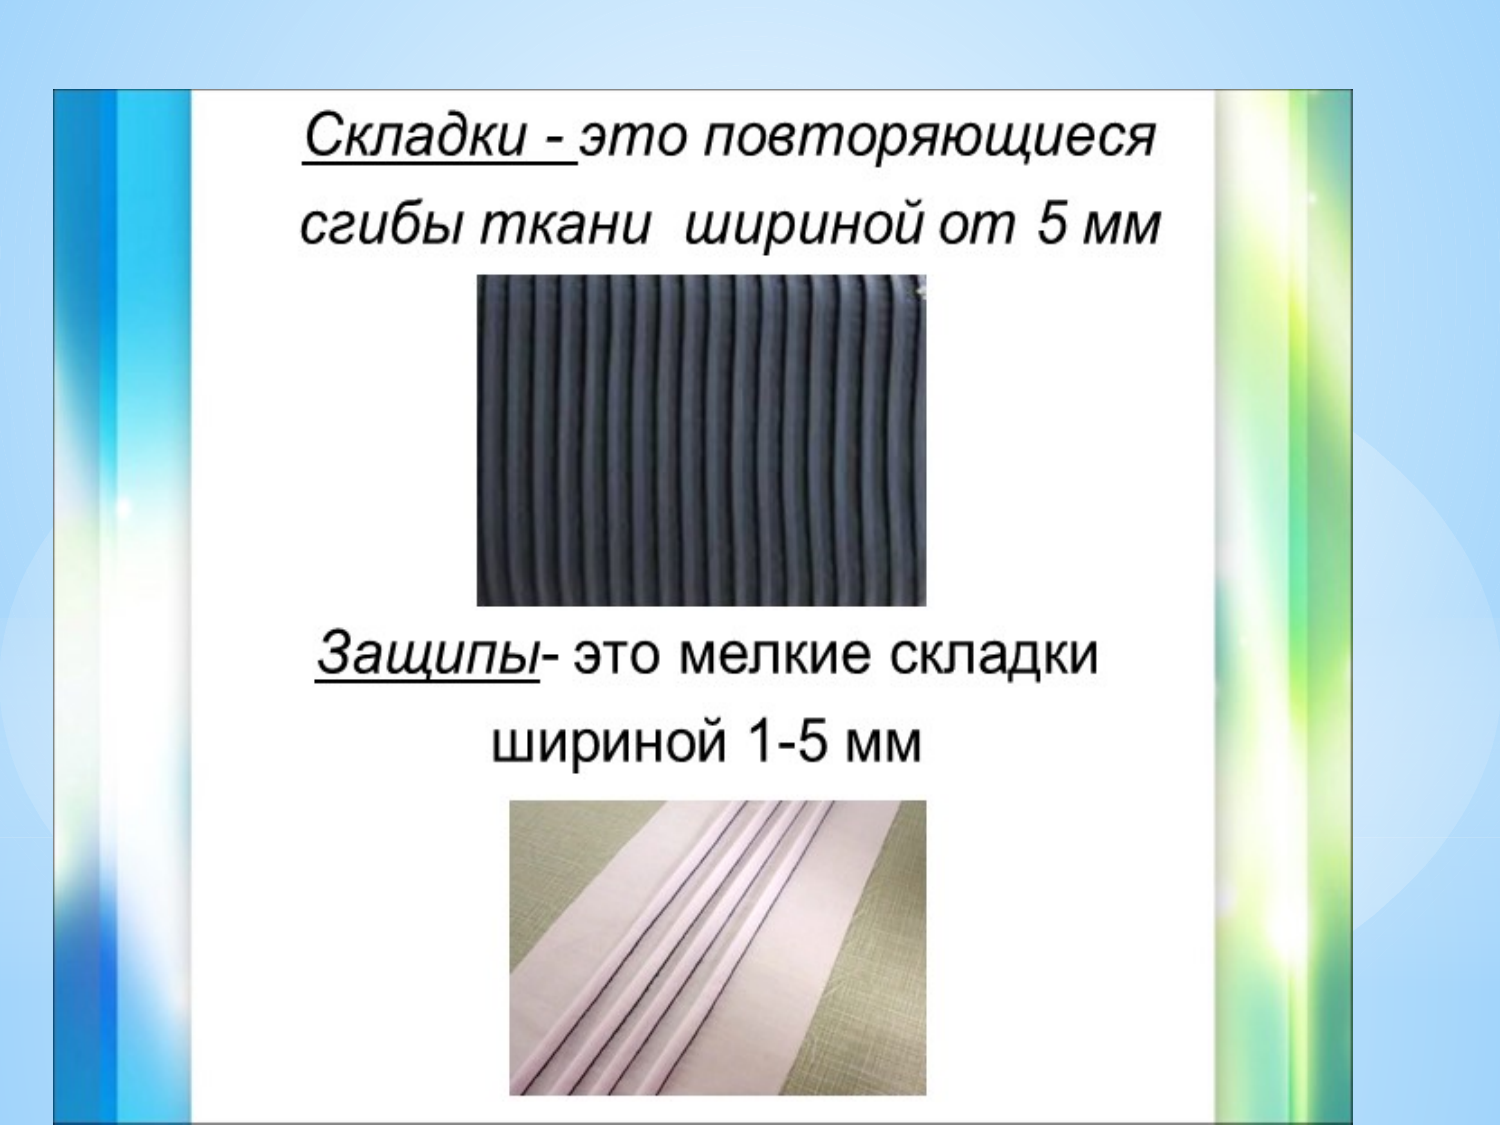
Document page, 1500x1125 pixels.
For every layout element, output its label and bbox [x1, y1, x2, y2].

picture [52, 89, 1353, 1125]
